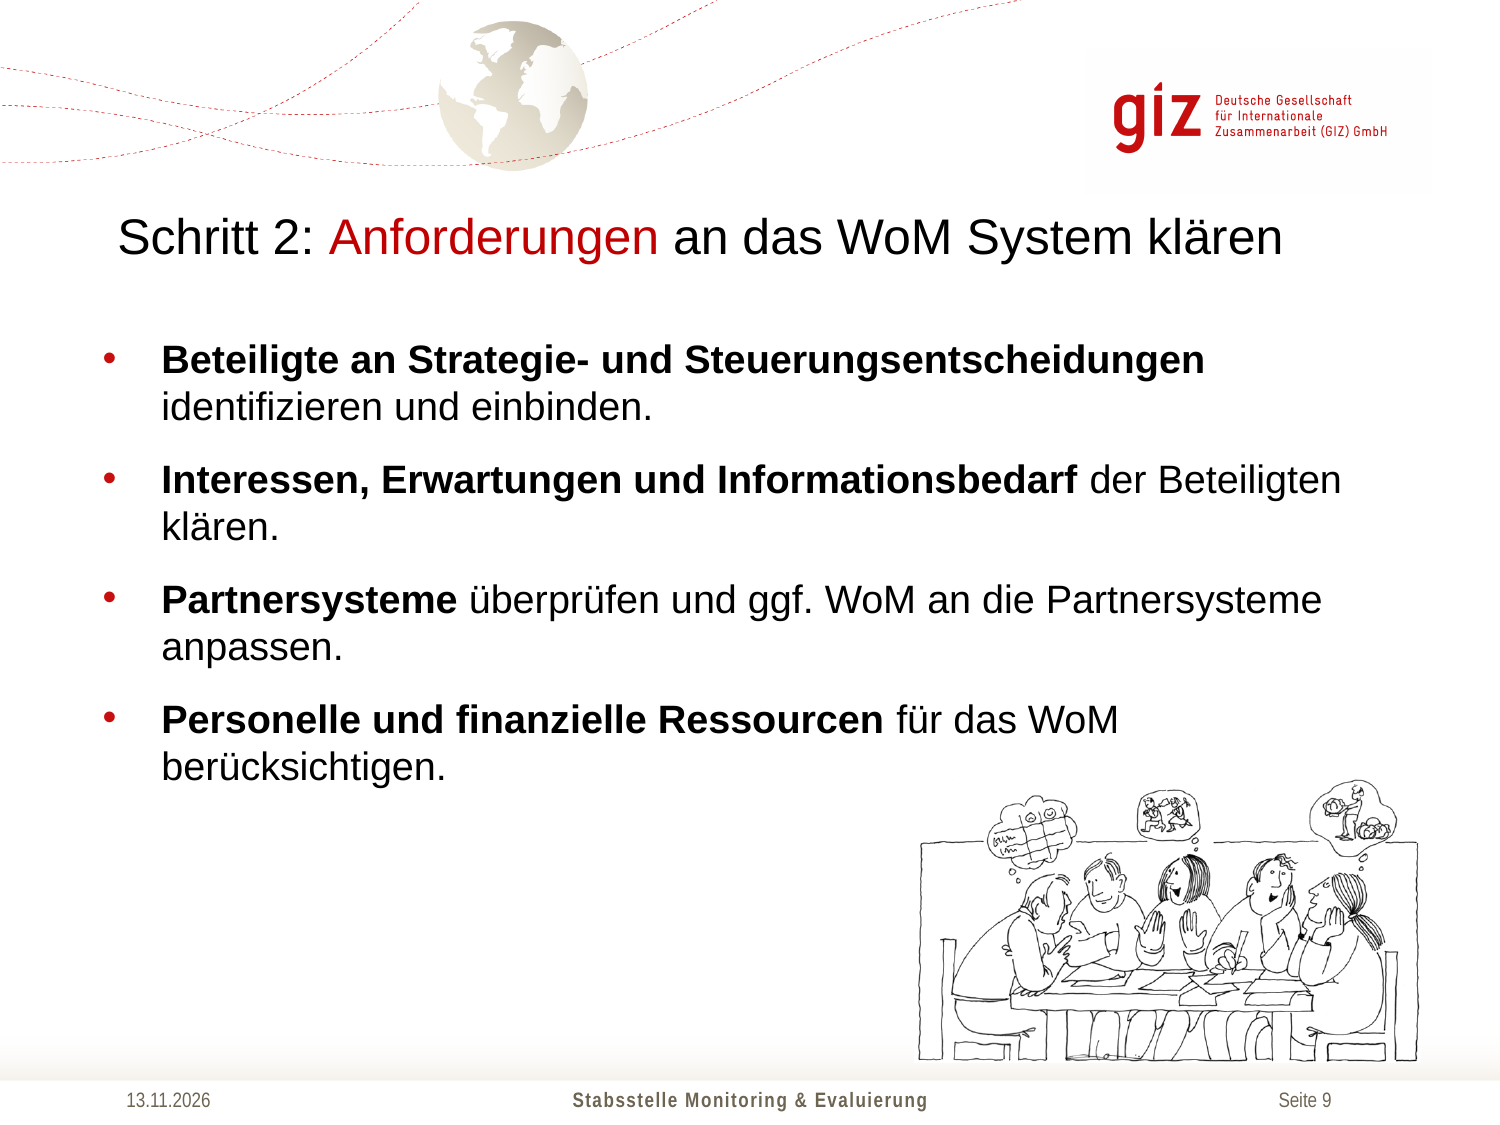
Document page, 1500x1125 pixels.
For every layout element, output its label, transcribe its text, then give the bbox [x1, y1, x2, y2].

list Beteiligte an Strategie- und Steuerungsentscheidungen identifizieren und einbinden. Interessen, Erwartungen und Informationsbedarf der Beteiligten klären. Partnersysteme überprüfen und ggf. WoM an die Partnersysteme anpassen. Personelle und finanzielle Ressourcen für das WoM berücksichtigen. [87, 325, 1377, 1021]
picture [0, 0, 1500, 194]
footer Stabsstelle Monitoring & Evaluierung [469, 1079, 1031, 1121]
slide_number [111, 1079, 325, 1121]
title Schritt 2: Anforderungen an das WoM System klären [101, 197, 1379, 299]
picture [0, 771, 1500, 1081]
